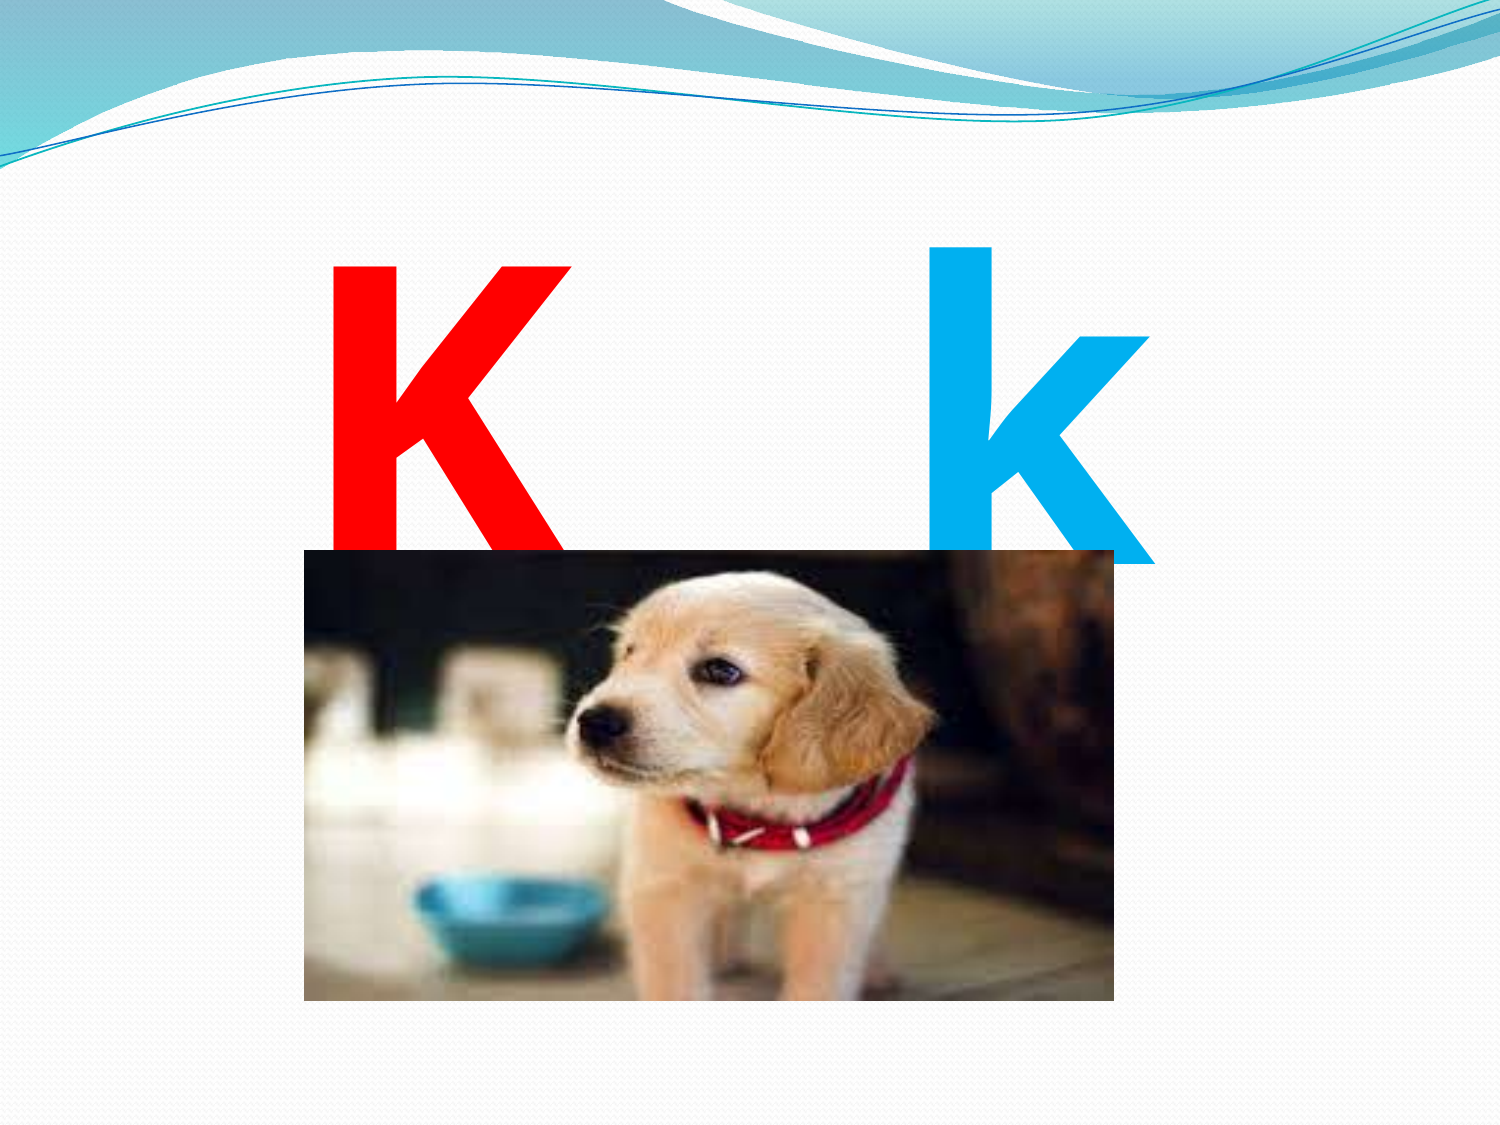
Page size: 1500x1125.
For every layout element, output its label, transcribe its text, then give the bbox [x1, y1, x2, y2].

picture [304, 550, 1114, 1001]
text_box K k [281, 140, 1207, 656]
